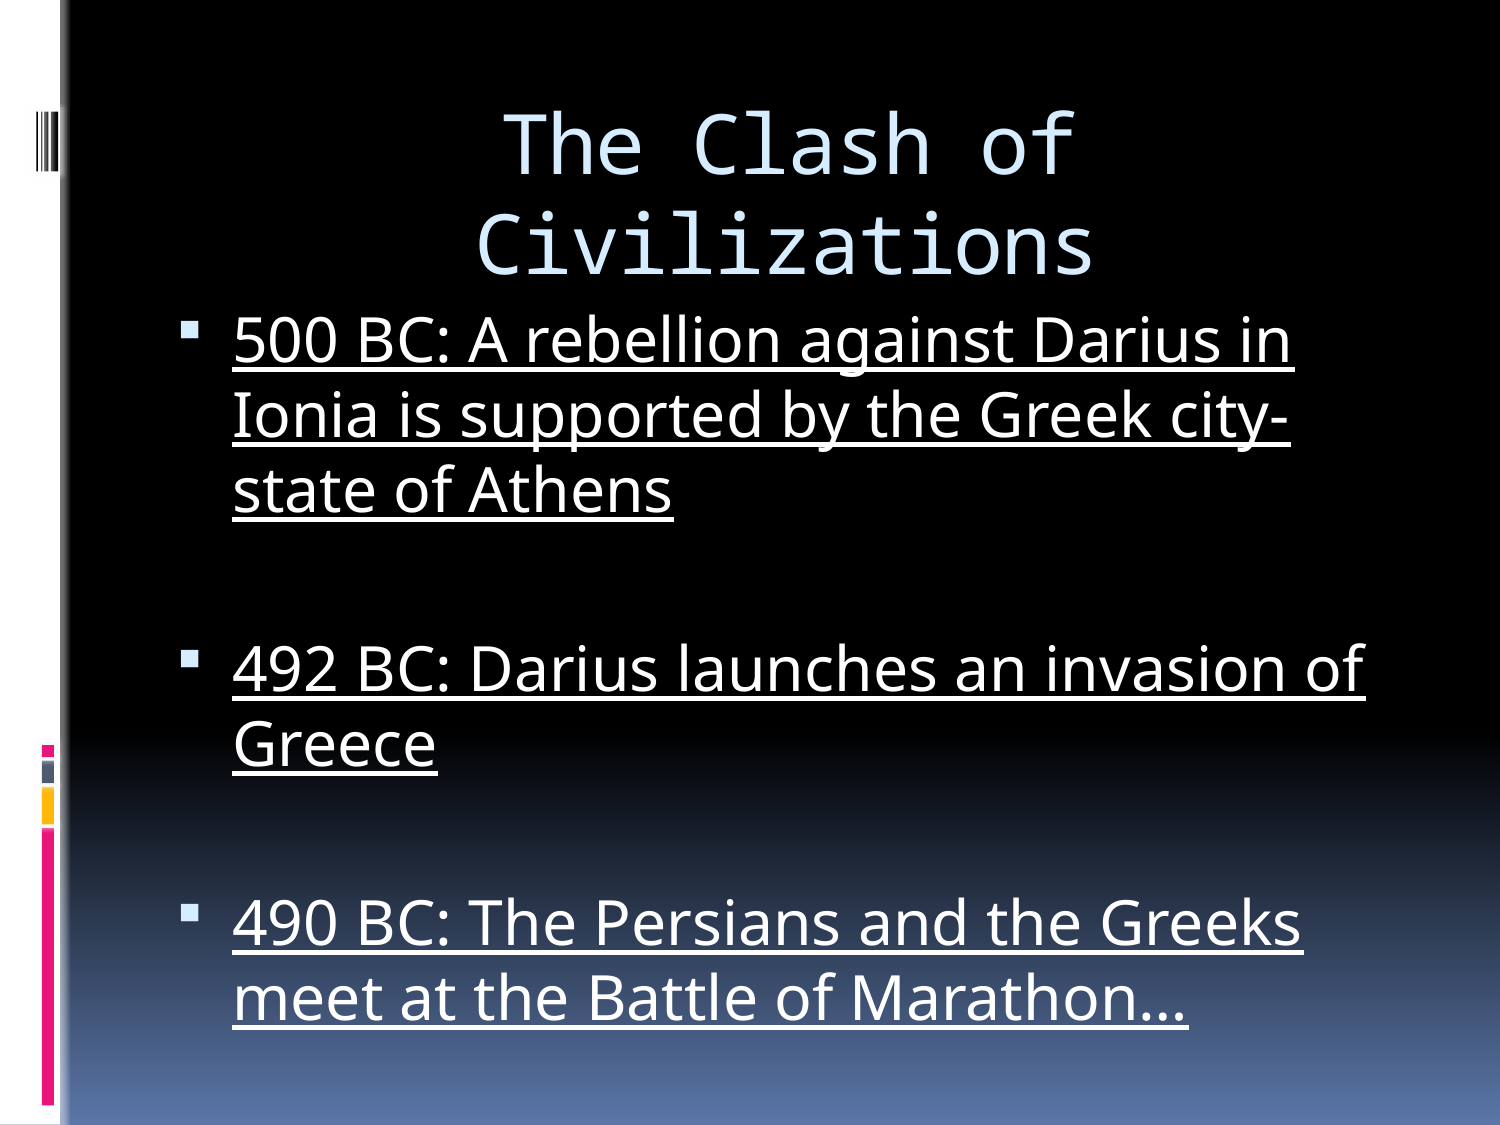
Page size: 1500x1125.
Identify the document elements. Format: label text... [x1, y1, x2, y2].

title The Clash of Civilizations [150, 83, 1425, 234]
list 500 BC: A rebellion against Darius in Ionia is supported by the Greek city-state of Athens 492 BC: Darius launches an invasion of Greece 490 BC: The Persians and the Greeks meet at the Battle of Marathon… [150, 292, 1425, 1043]
